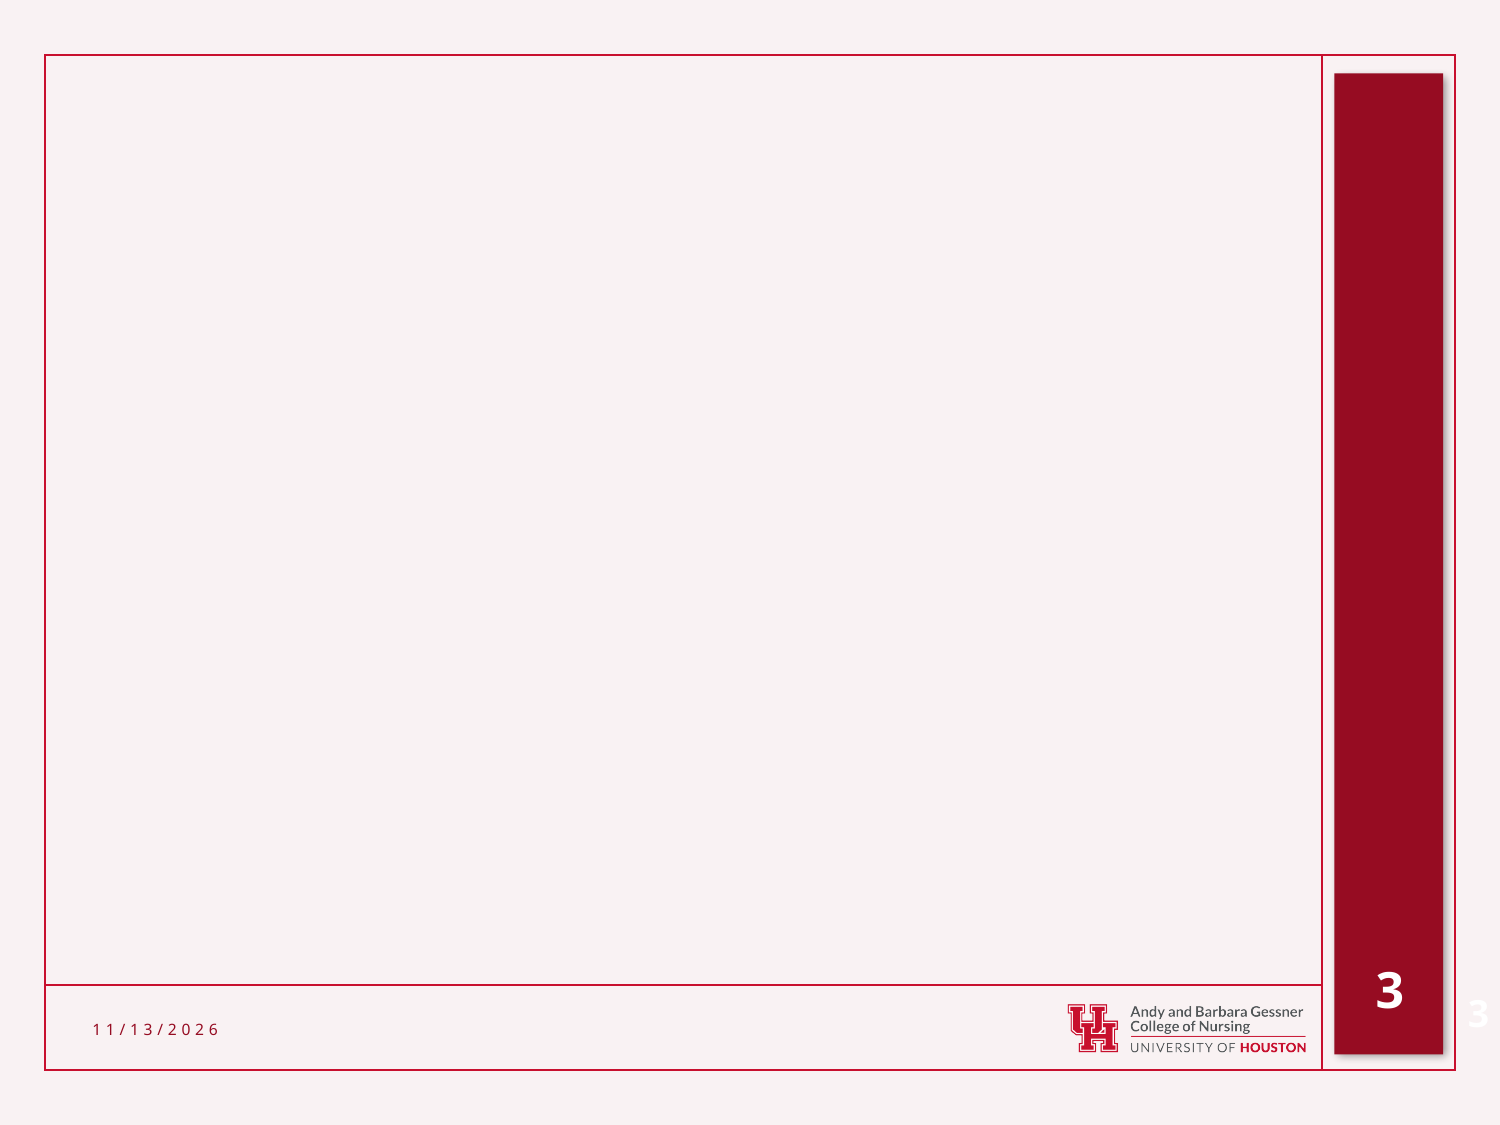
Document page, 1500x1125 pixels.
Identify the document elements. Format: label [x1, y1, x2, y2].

slide_number [77, 1007, 466, 1055]
picture [1063, 992, 1331, 1065]
